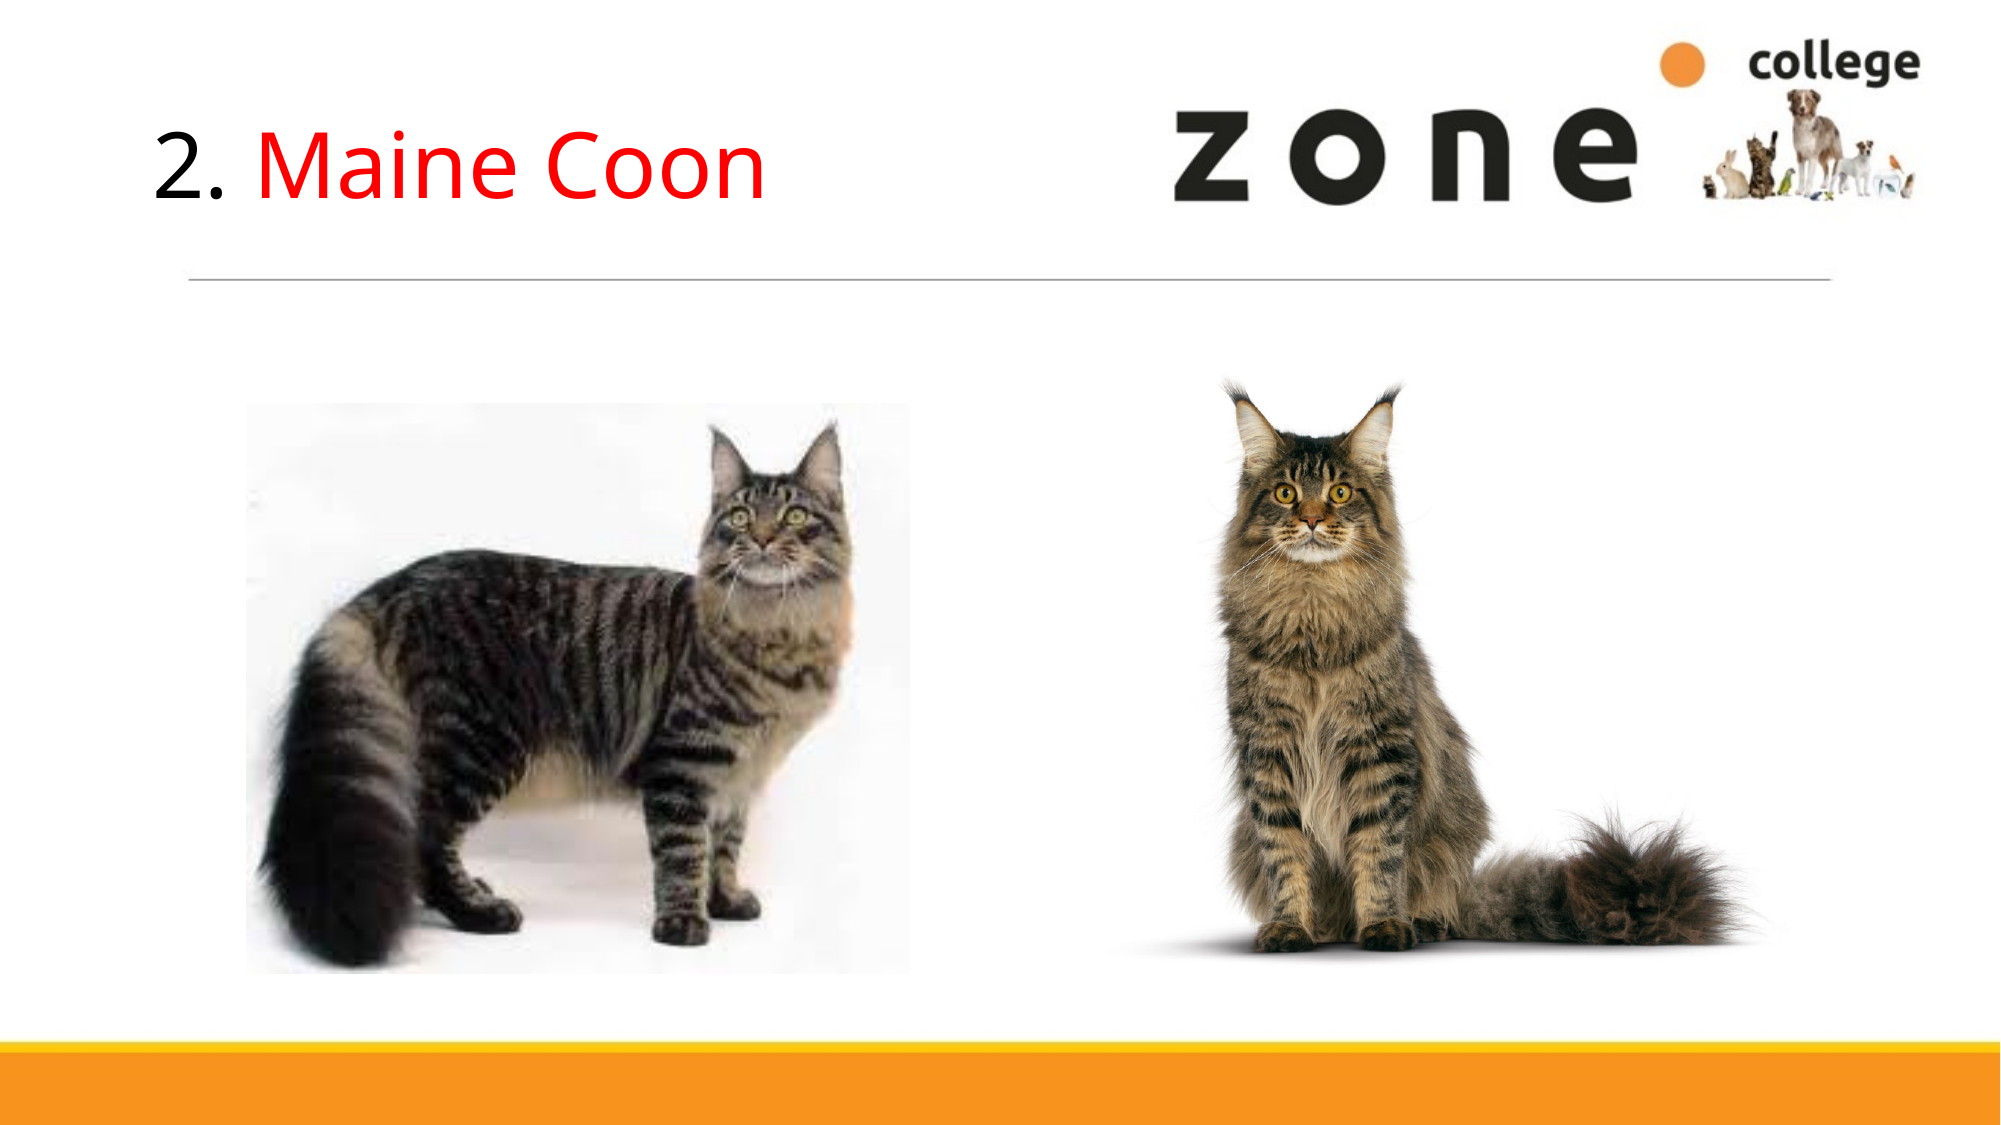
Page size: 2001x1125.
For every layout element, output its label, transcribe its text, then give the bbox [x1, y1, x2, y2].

picture [0, 0, 2001, 1125]
title 2. Maine Coon [137, 59, 1863, 278]
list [246, 403, 911, 974]
